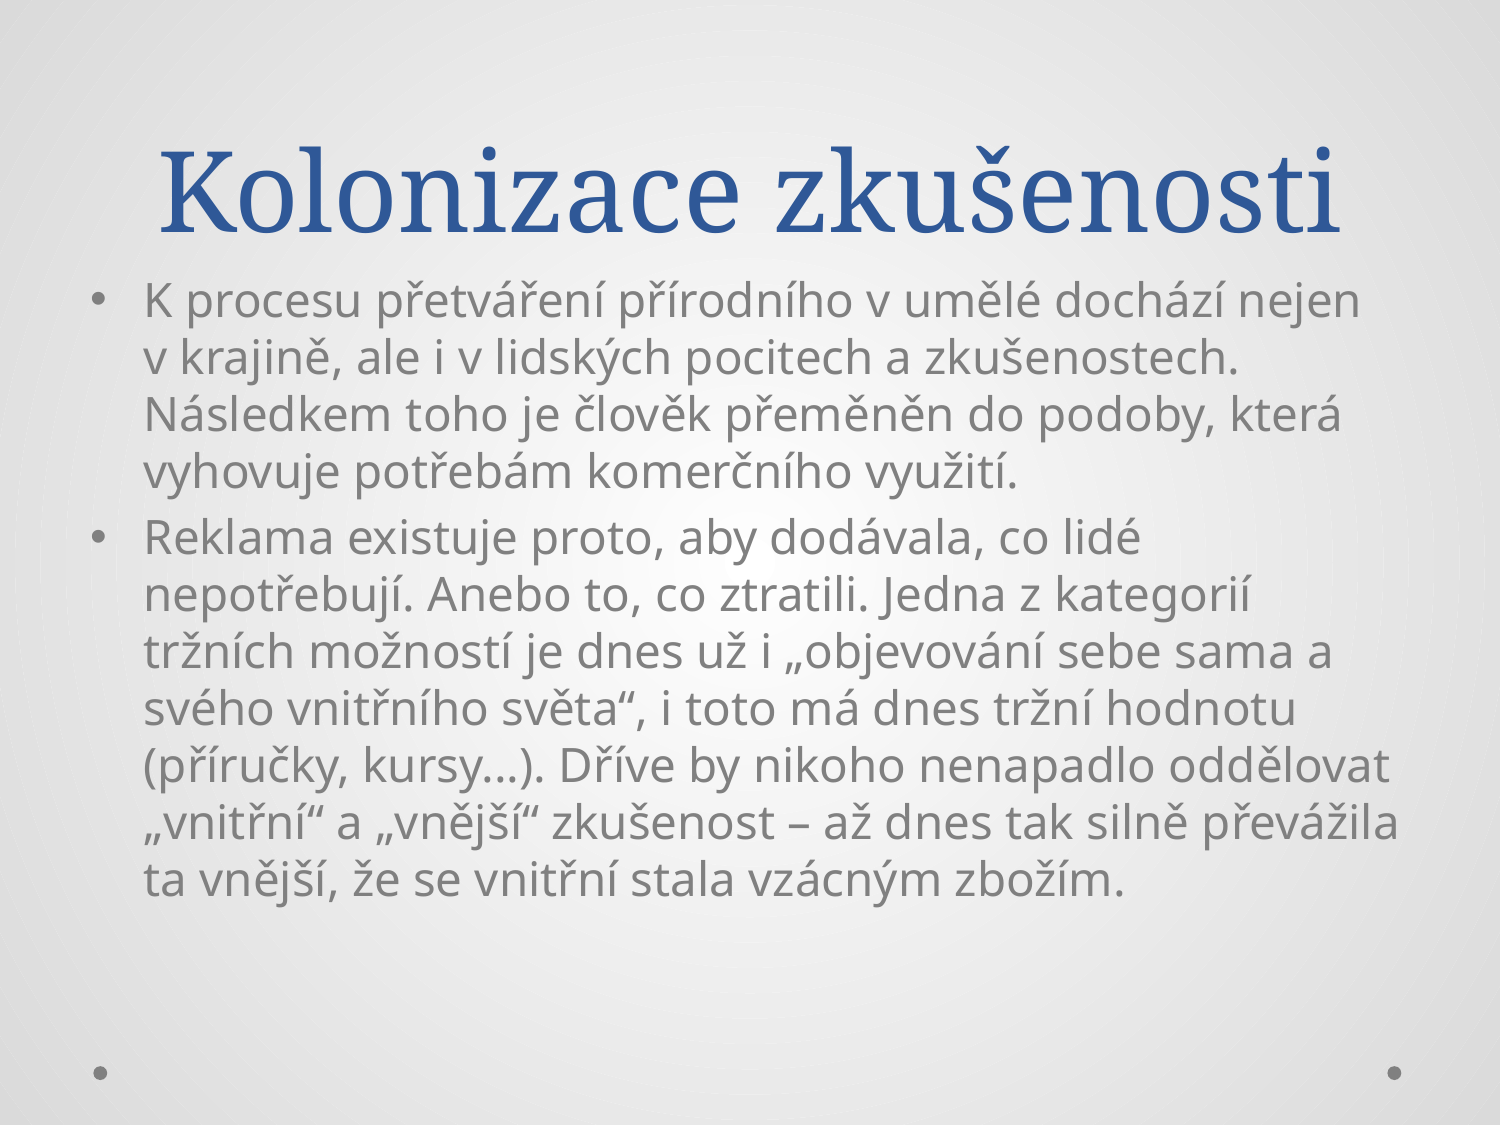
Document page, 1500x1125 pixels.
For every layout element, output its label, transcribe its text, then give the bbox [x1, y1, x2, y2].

list K procesu přetváření přírodního v umělé dochází nejen v krajině, ale i v lidských pocitech a zkušenostech. Následkem toho je člověk přeměněn do podoby, která vyhovuje potřebám komerčního využití. Reklama existuje proto, aby dodávala, co lidé nepotřebují. Anebo to, co ztratili. Jedna z kategorií tržních možností je dnes už i „objevování sebe sama a svého vnitřního světa“, i toto má dnes tržní hodnotu (příručky, kursy...). Dříve by nikoho nenapadlo oddělovat „vnitřní“ a „vnější“ zkušenost – až dnes tak silně převážila ta vnější, že se vnitřní stala vzácným zbožím. [75, 262, 1425, 1005]
title Kolonizace zkušenosti [75, 0, 1425, 262]
